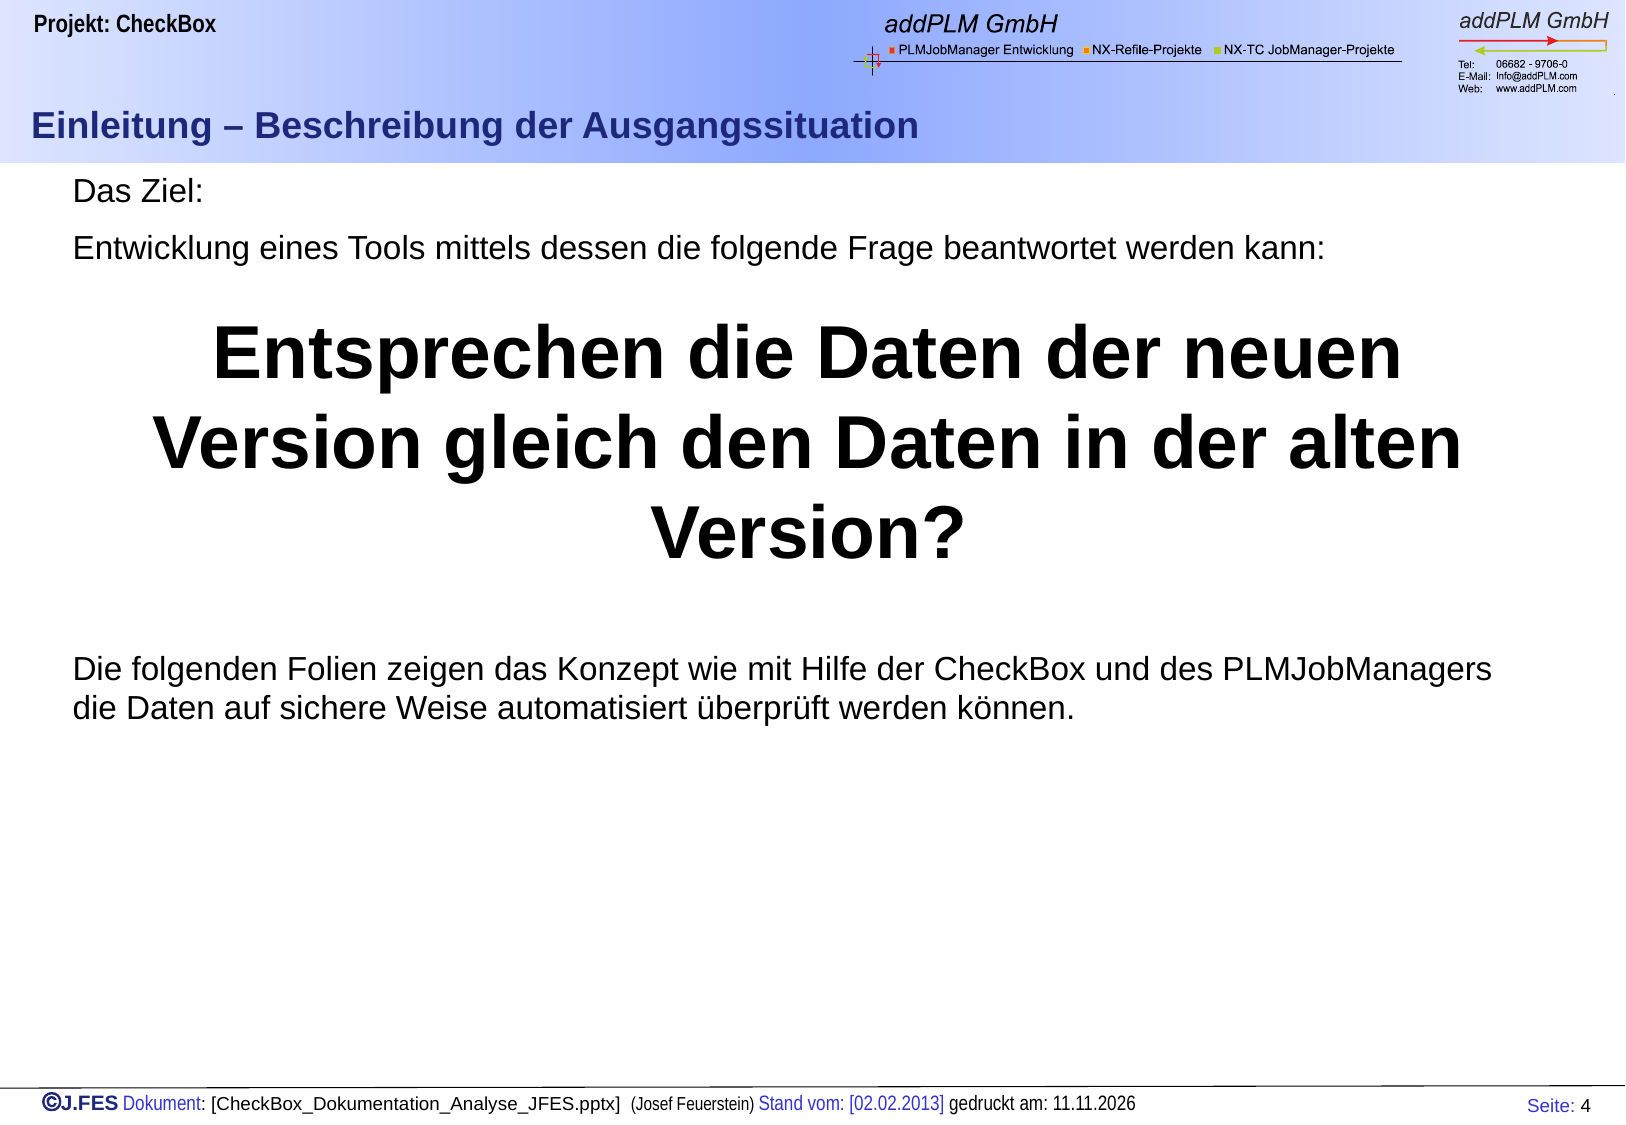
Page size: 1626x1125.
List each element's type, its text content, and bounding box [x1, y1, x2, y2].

text_box Das Ziel: Entwicklung eines Tools mittels dessen die folgende Frage beantwortet werden kann: Entsprechen die Daten der neuen Version gleich den Daten in der alten Version? Die folgenden Folien zeigen das Konzept wie mit Hilfe der CheckBox und des PLMJobManagers die Daten auf sichere Weise automatisiert überprüft werden können. [57, 161, 1560, 734]
title Einleitung – Beschreibung der Ausgangssituation [30, 73, 1600, 138]
